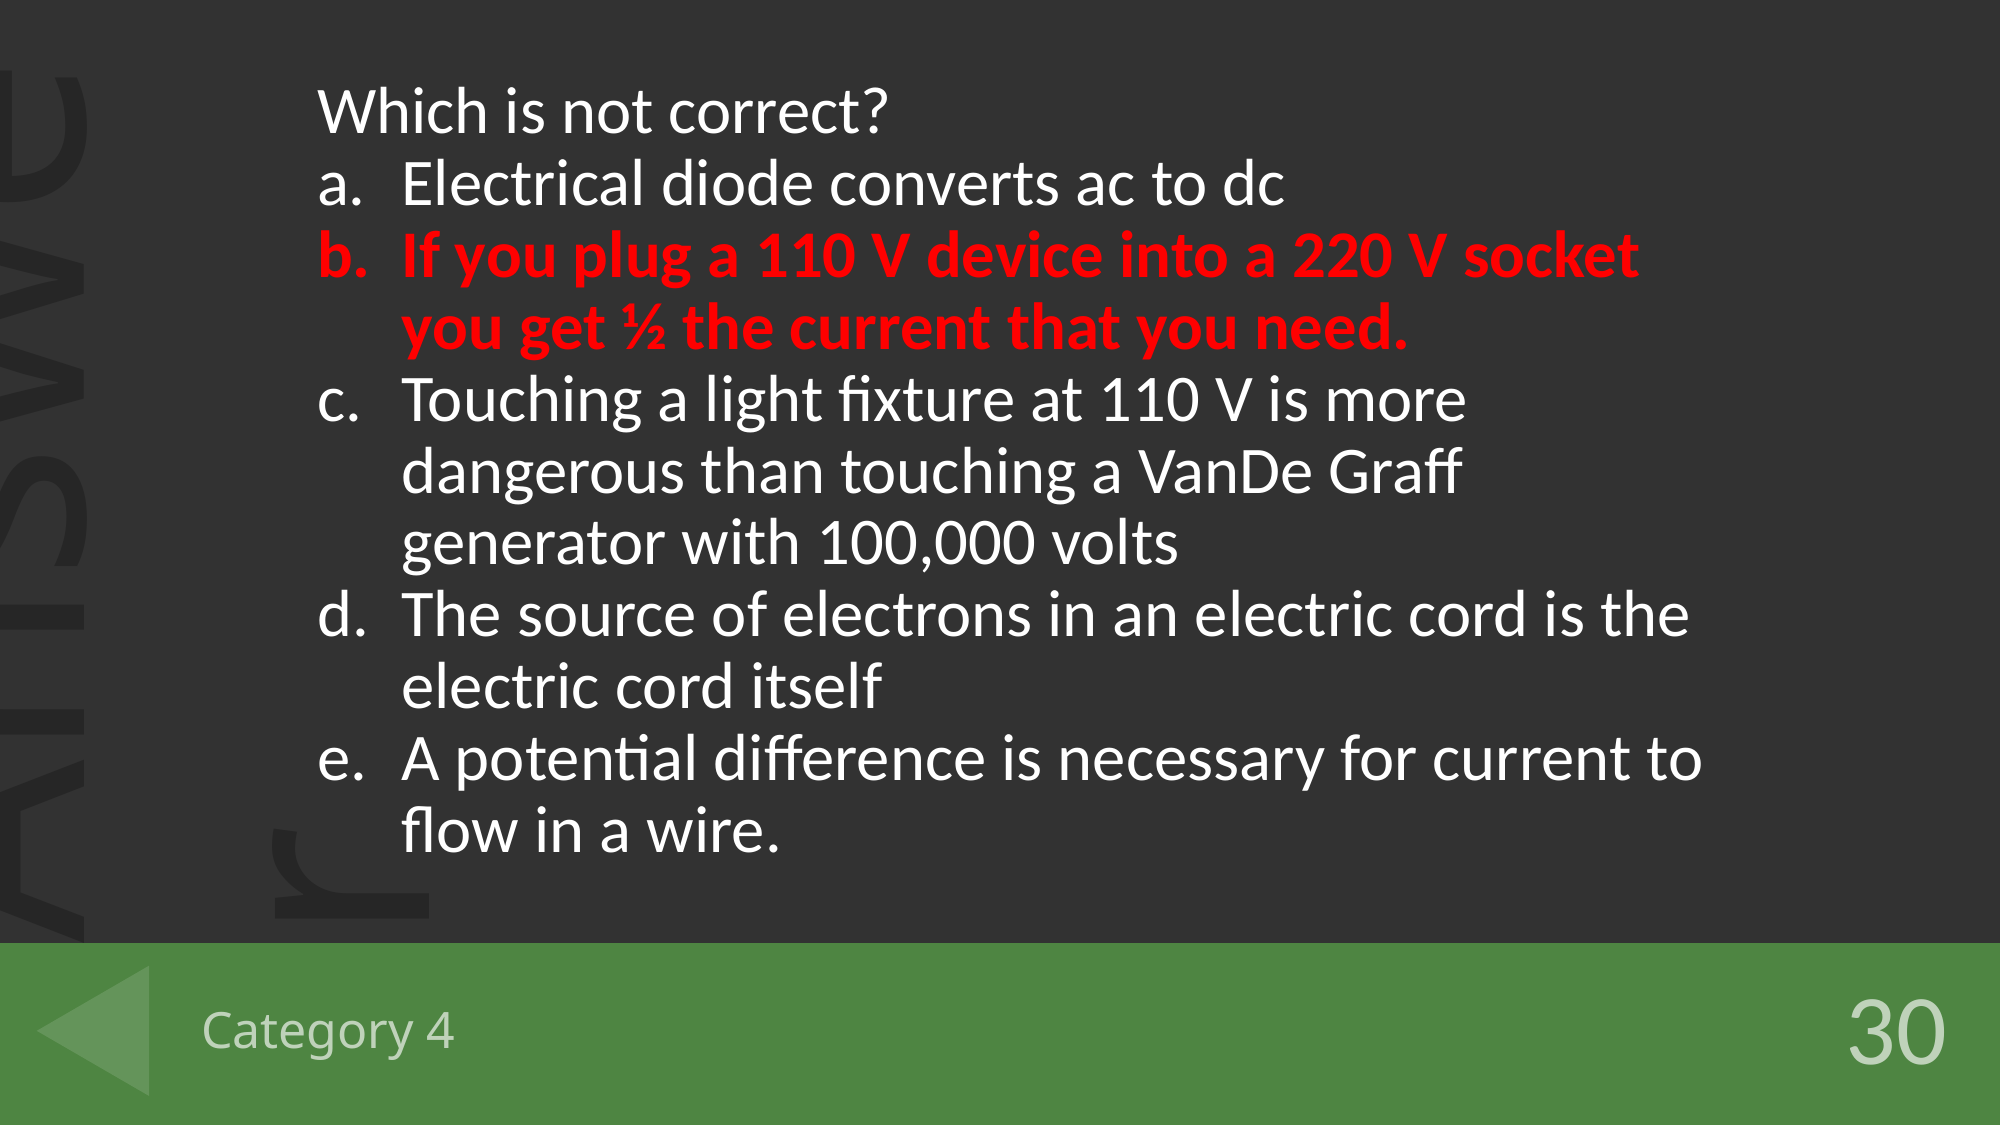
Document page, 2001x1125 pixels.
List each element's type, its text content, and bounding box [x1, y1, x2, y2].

list 30 [1494, 967, 1963, 1097]
title Category 4 [185, 967, 1494, 1097]
list Which is not correct? Electrical diode converts ac to dc If you plug a 110 V device into a 220 V socket you get ½ the current that you need. Touching a light fixture at 110 V is more dangerous than touching a VanDe Graff generator with 100,000 volts The source of electrons in an electric cord is the electric cord itself A potential difference is necessary for current to flow in a wire. [302, 307, 1760, 636]
